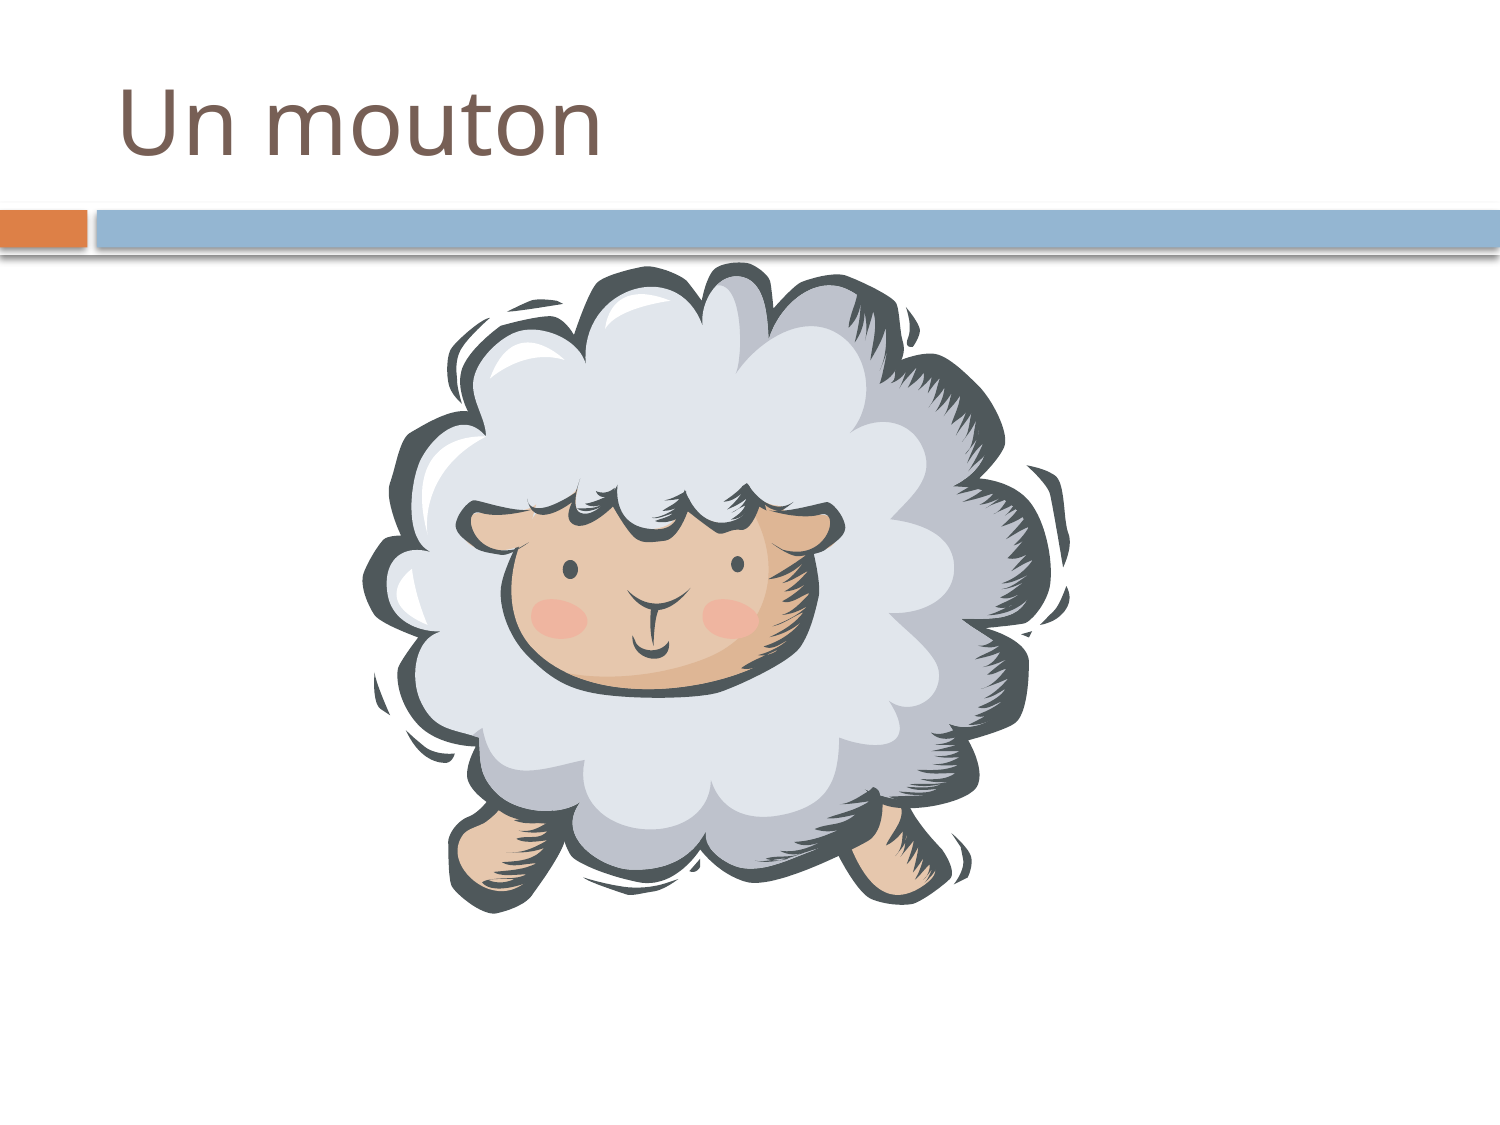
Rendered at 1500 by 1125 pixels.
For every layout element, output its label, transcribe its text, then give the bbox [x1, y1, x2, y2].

title Un mouton [100, 37, 1438, 200]
picture [362, 262, 1071, 914]
